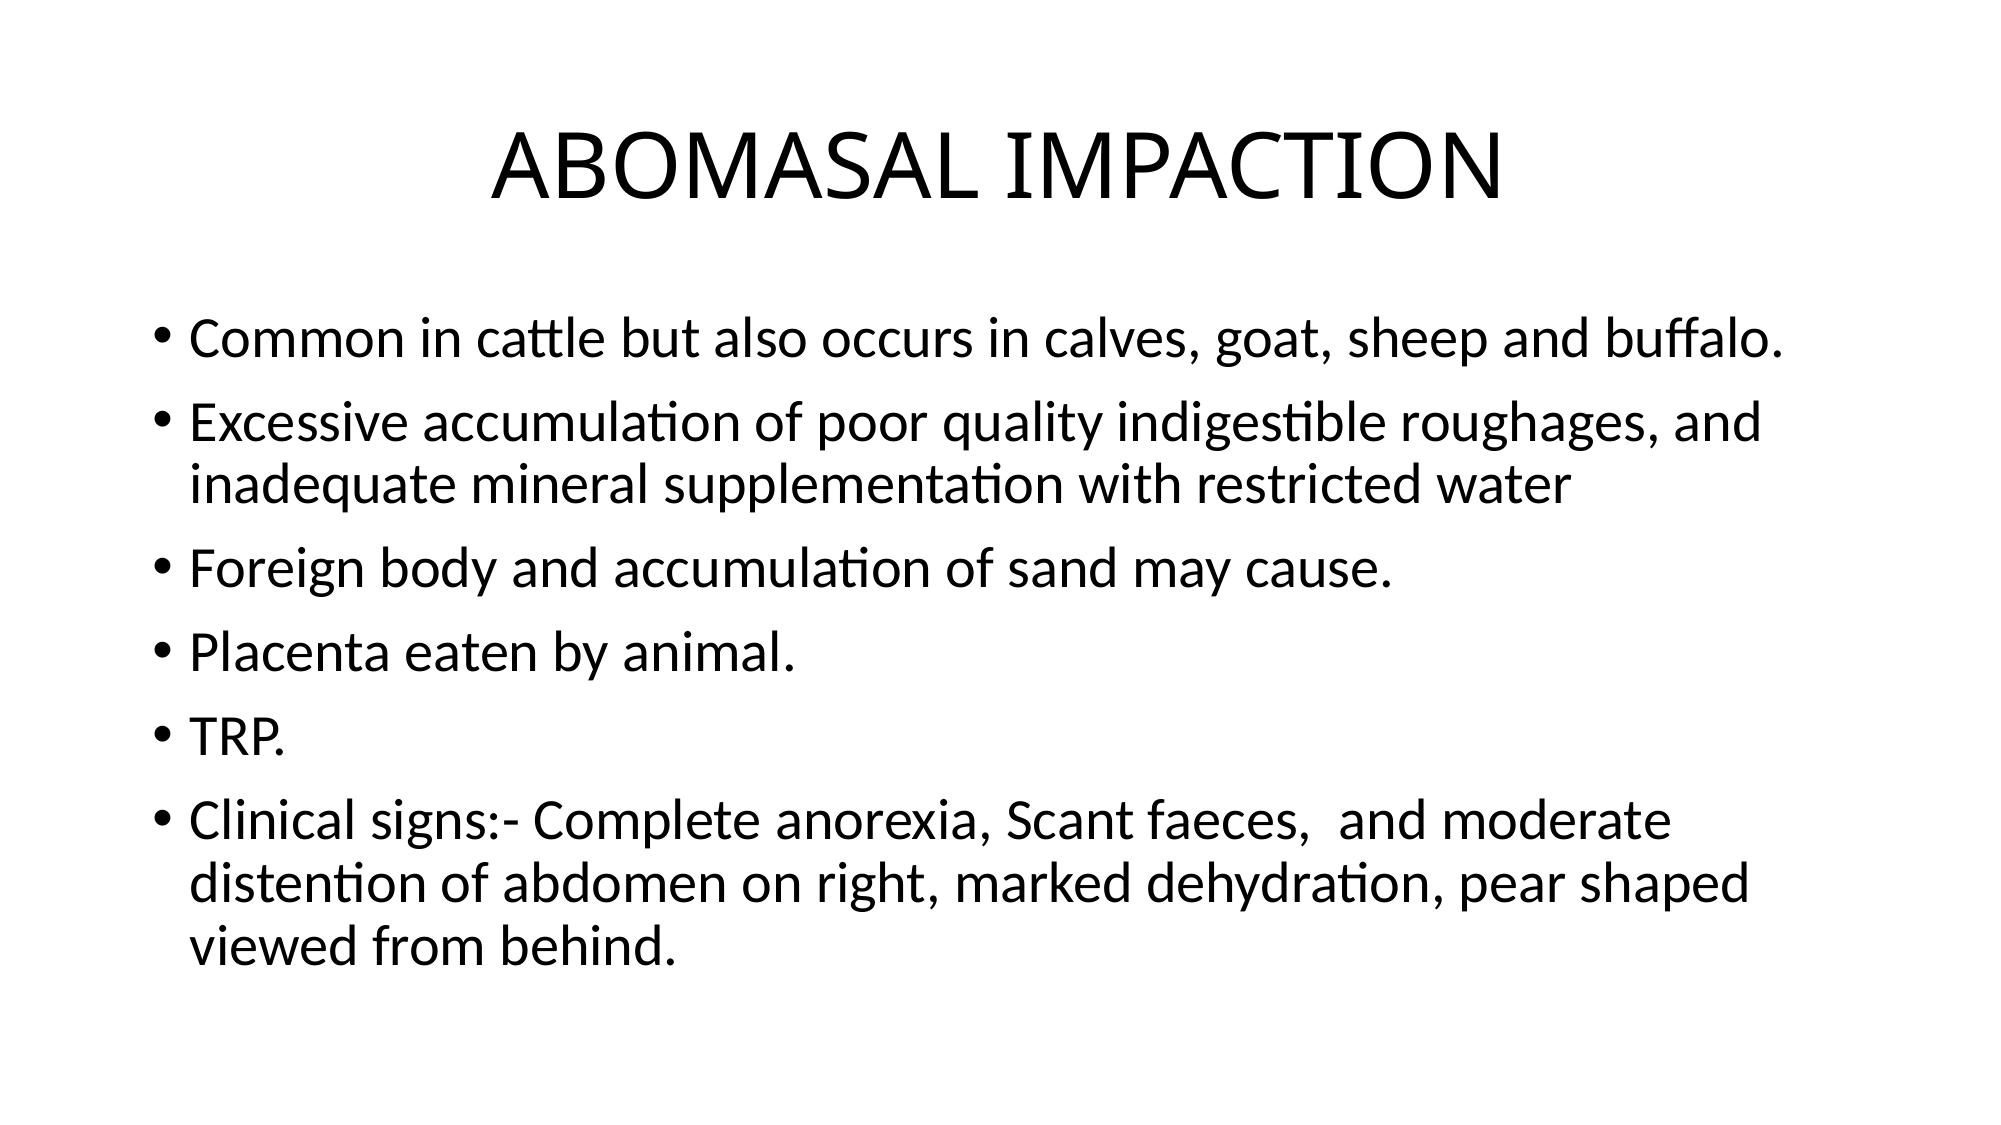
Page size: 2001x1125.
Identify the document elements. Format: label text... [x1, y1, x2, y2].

list Common in cattle but also occurs in calves, goat, sheep and buffalo. Excessive accumulation of poor quality indigestible roughages, and inadequate mineral supplementation with restricted water Foreign body and accumulation of sand may cause. Placenta eaten by animal. TRP. Clinical signs:- Complete anorexia, Scant faeces, and moderate distention of abdomen on right, marked dehydration, pear shaped viewed from behind. [137, 299, 1863, 1014]
title ABOMASAL IMPACTION [137, 59, 1863, 278]
